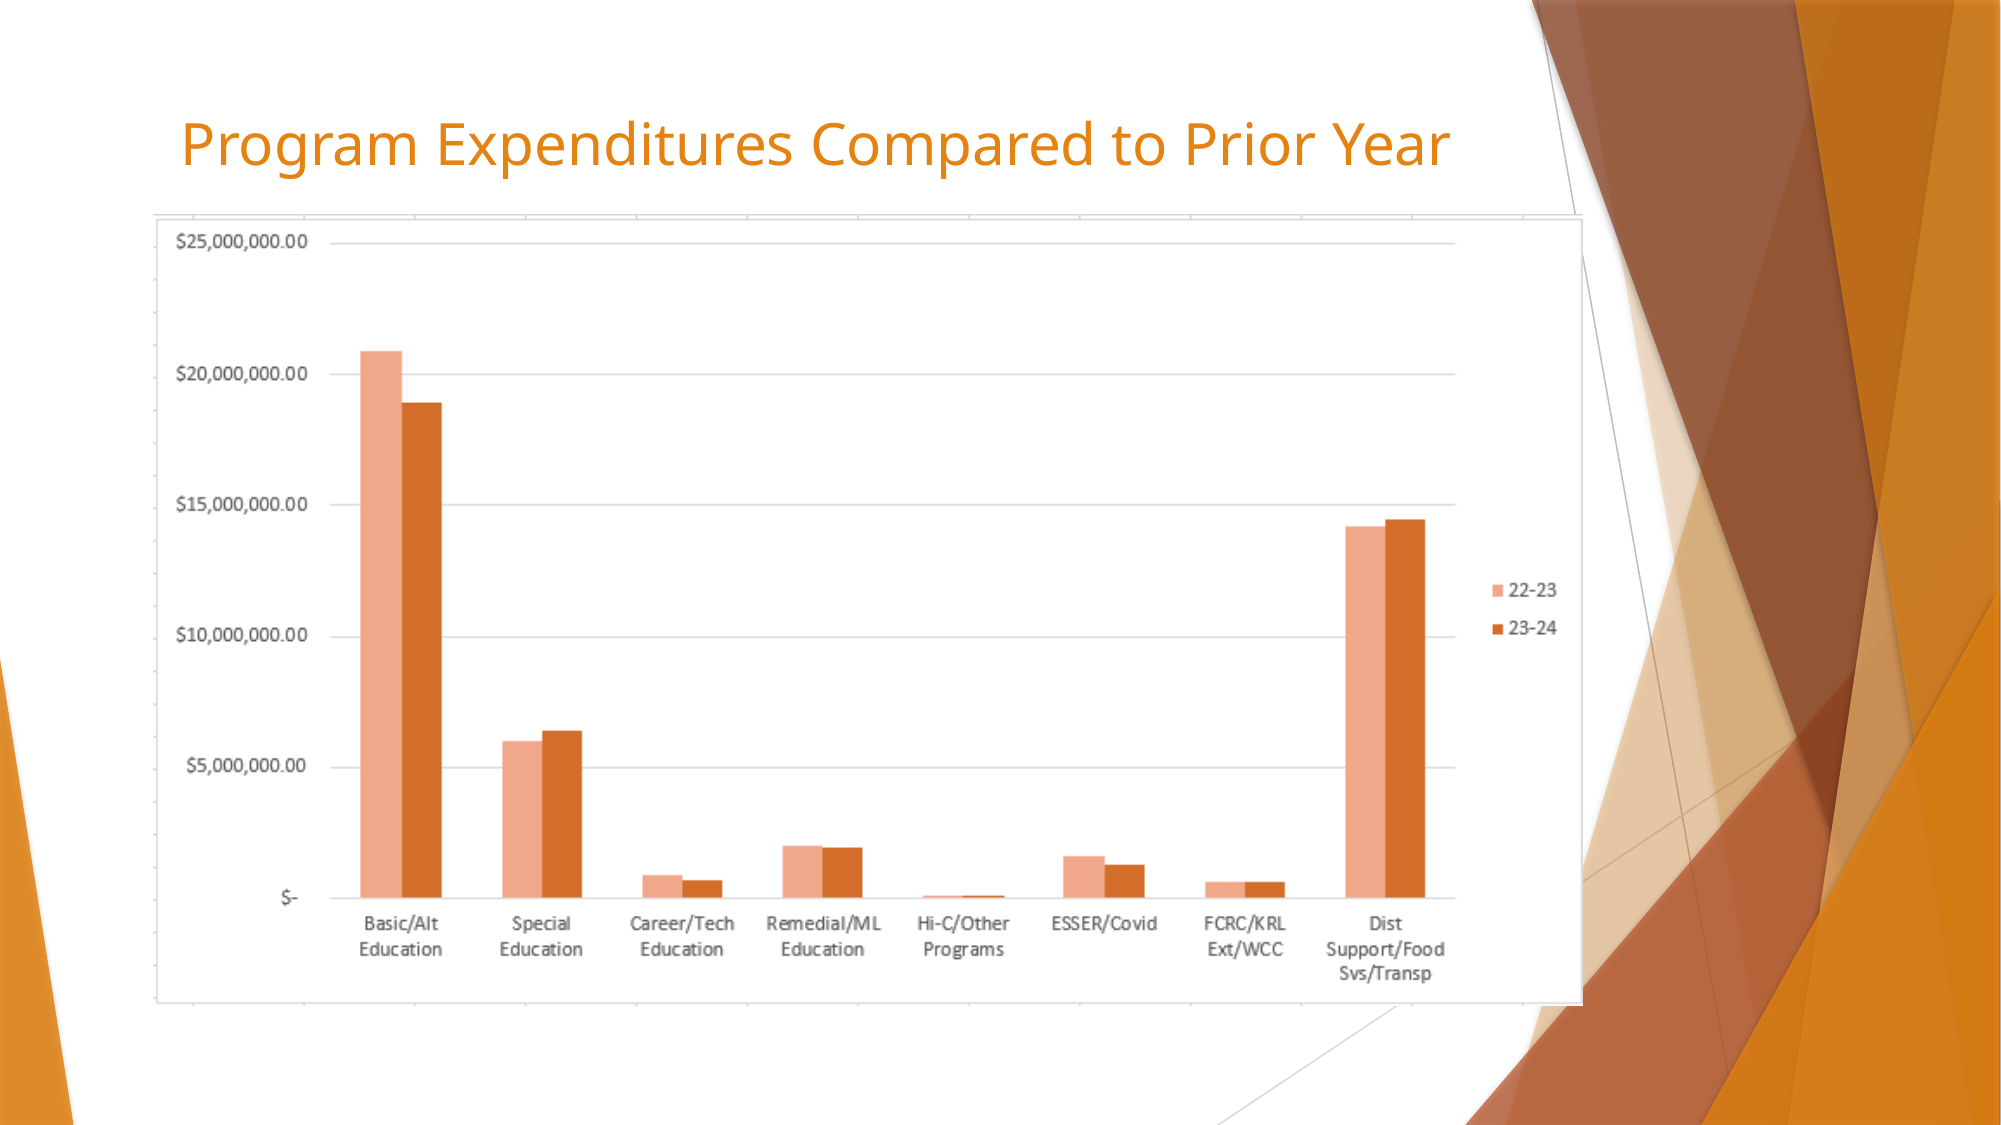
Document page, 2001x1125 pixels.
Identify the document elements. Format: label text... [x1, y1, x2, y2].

picture [153, 213, 1584, 1007]
title Program Expenditures Compared to Prior Year [111, 99, 1522, 215]
